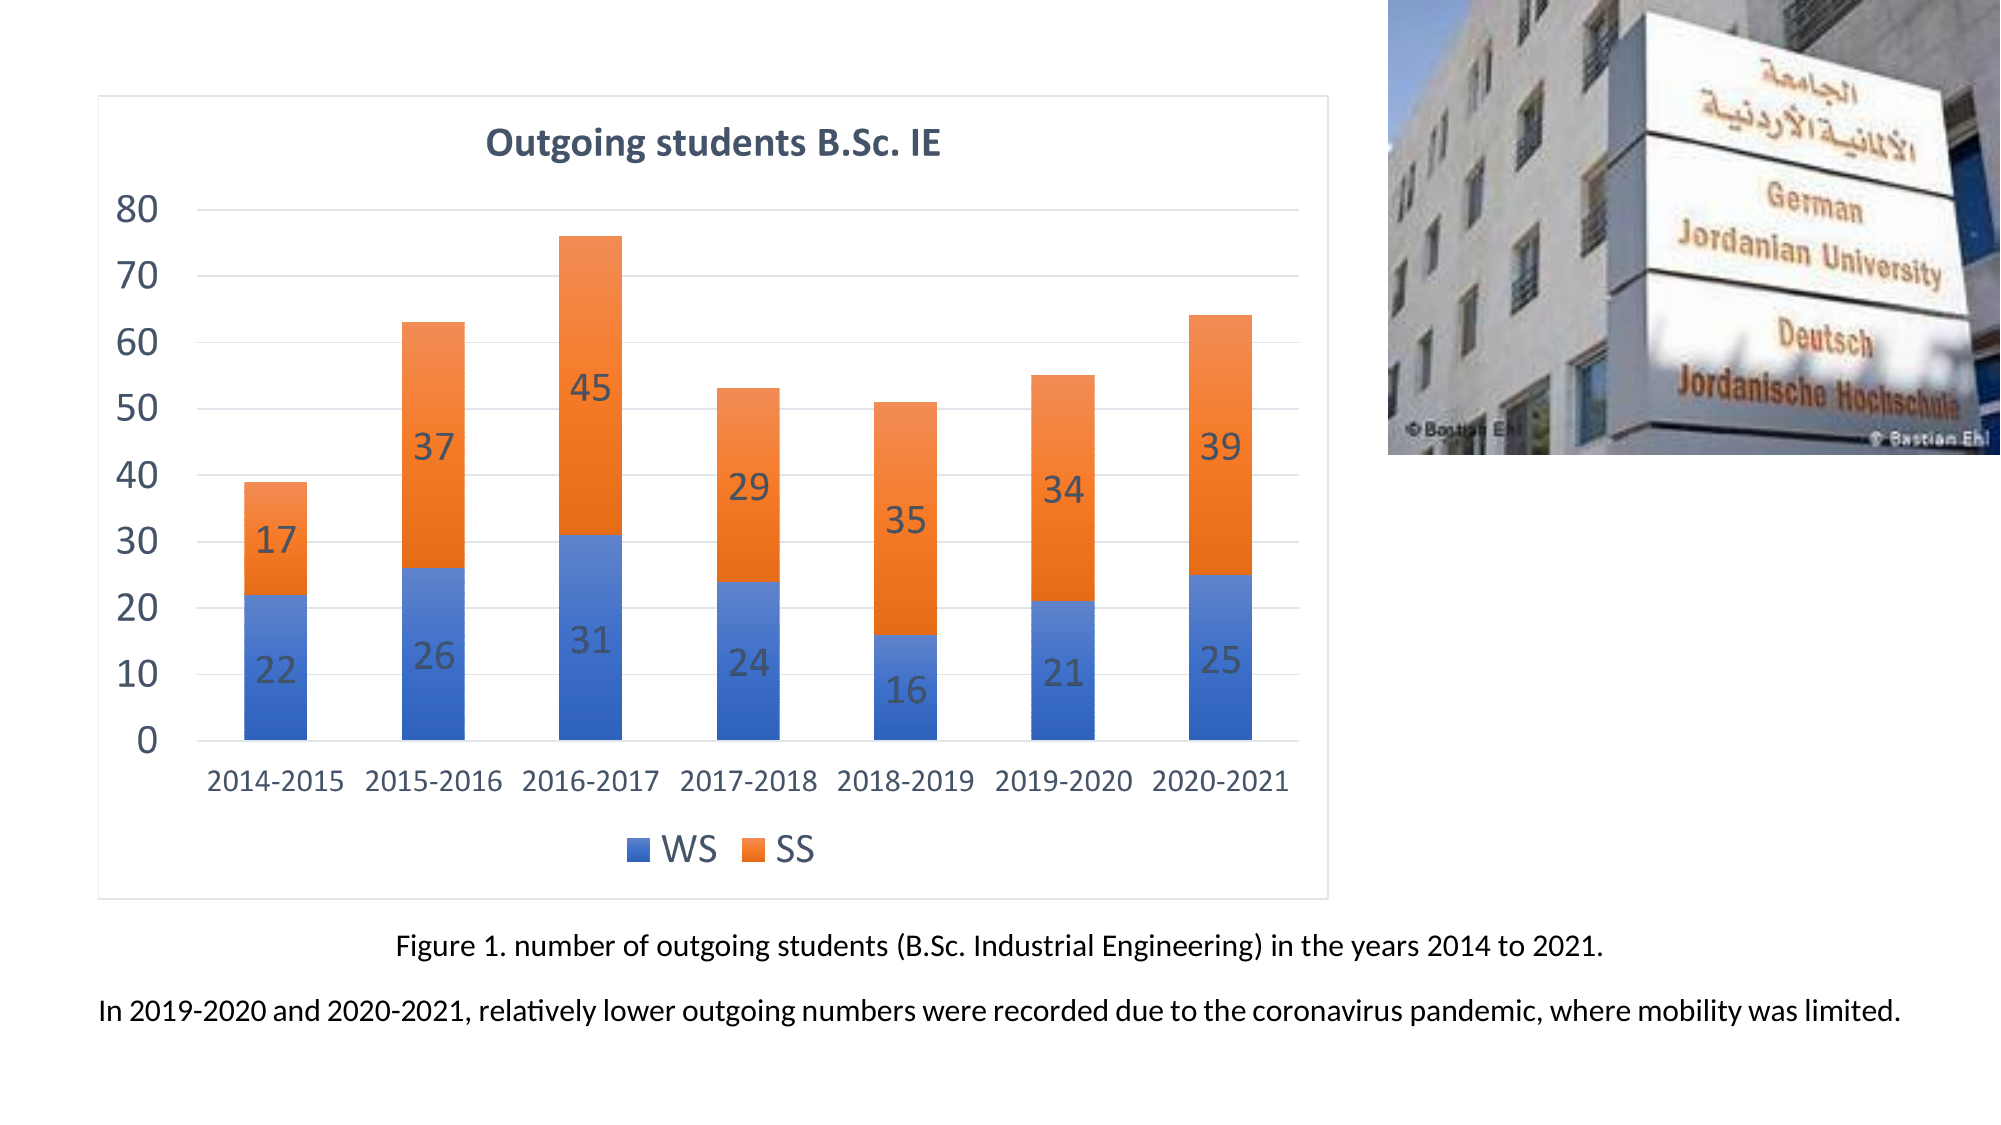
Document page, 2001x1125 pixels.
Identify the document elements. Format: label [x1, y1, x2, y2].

picture [98, 0, 2000, 1065]
